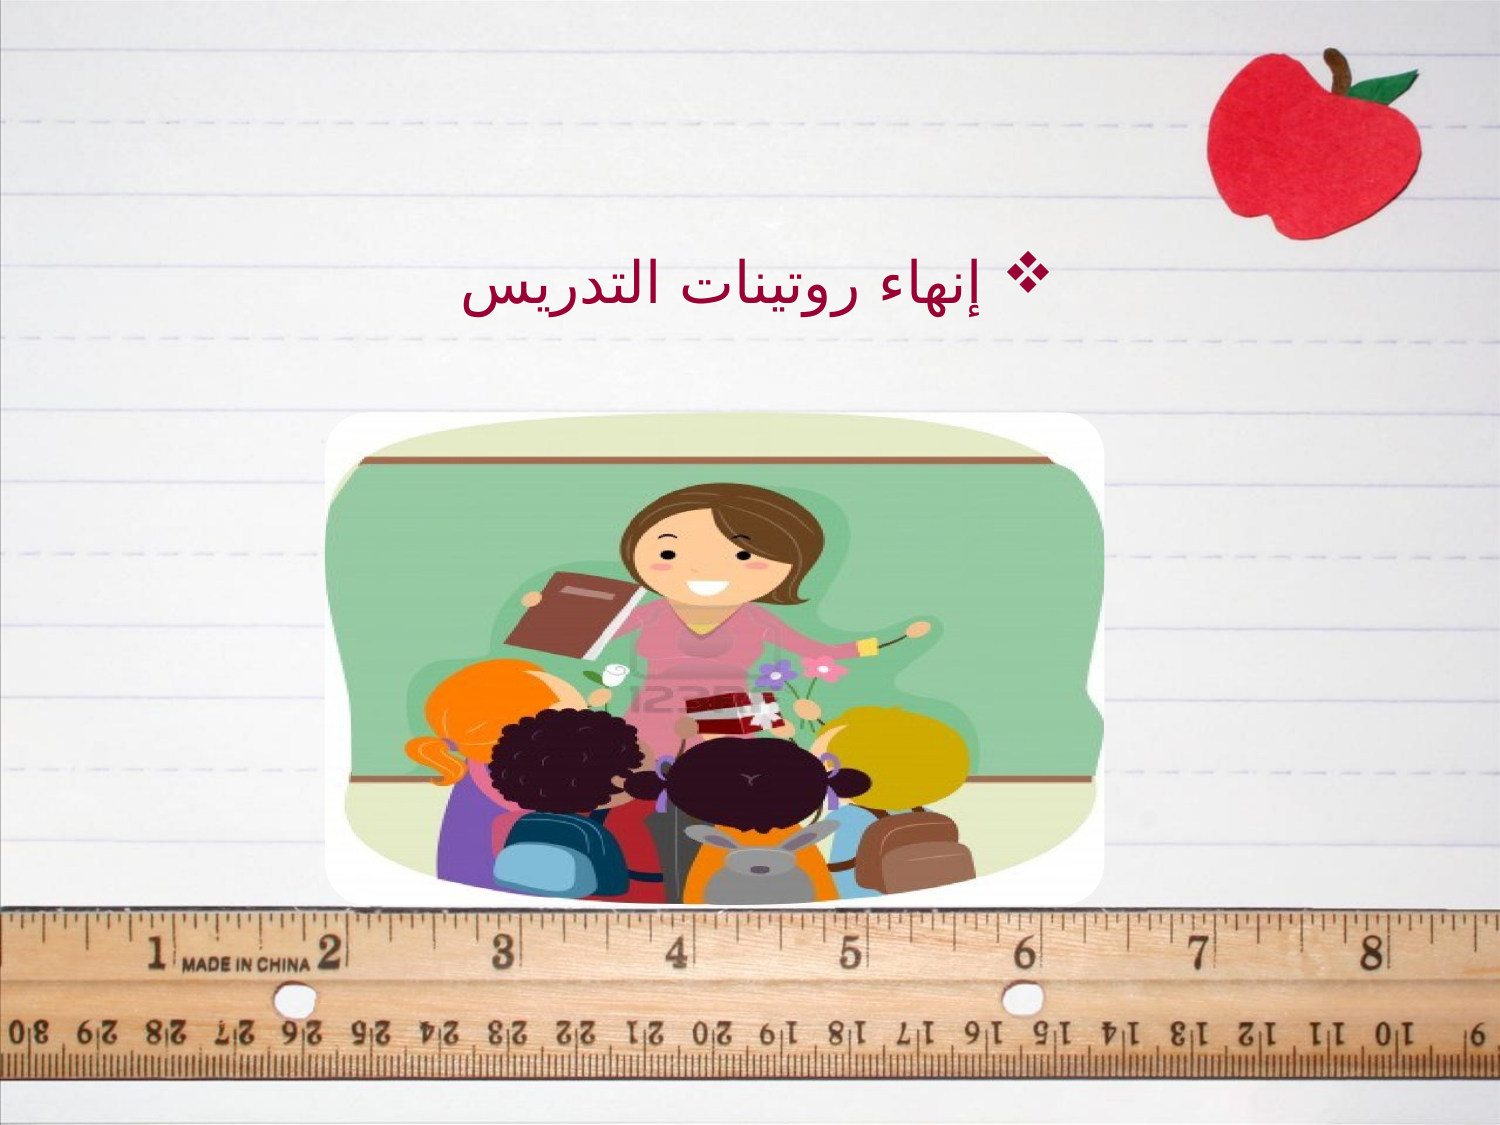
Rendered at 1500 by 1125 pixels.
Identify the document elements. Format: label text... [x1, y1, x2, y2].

text_box إنهاء روتينات التدريس [324, 237, 1438, 323]
picture [0, 0, 1500, 1125]
